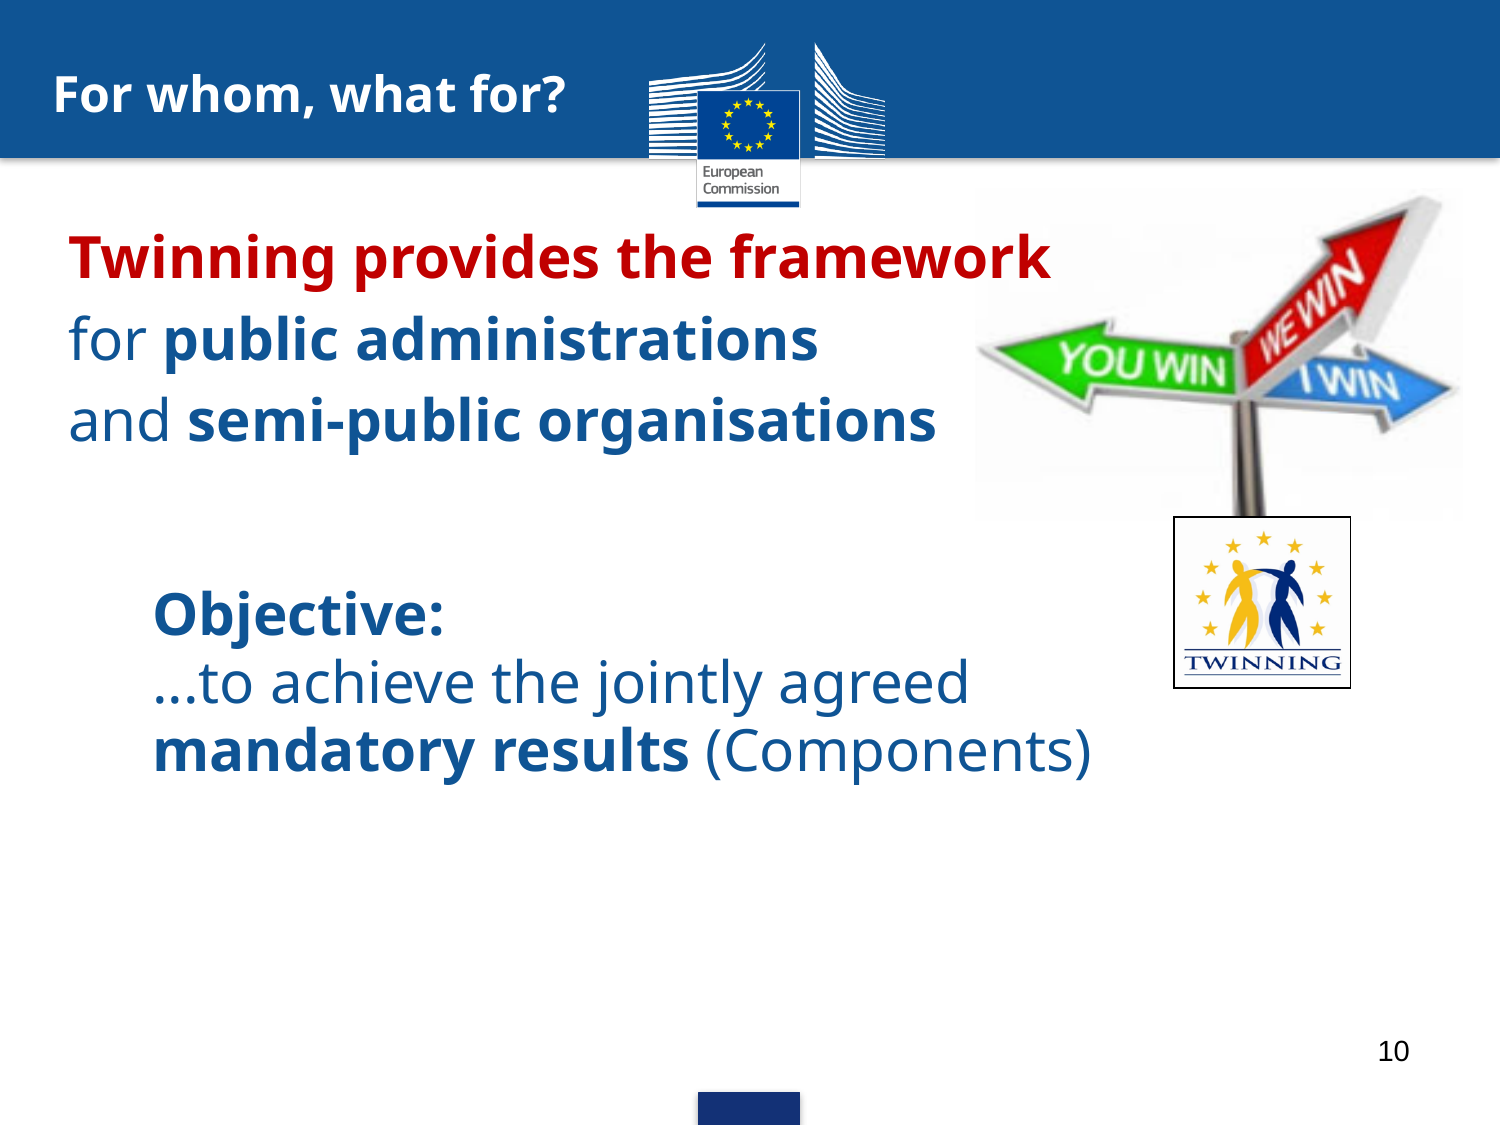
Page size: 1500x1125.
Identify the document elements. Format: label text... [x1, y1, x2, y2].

picture [974, 188, 1463, 688]
slide_number 10 [1074, 1024, 1425, 1103]
list Twinning provides the framework for public administrations and semi-public organisations Objective: ...to achieve the jointly agreed mandatory results (Components) [2, 212, 1393, 1068]
picture [649, 185, 885, 208]
text_box For whom, what for? [37, 0, 1388, 185]
